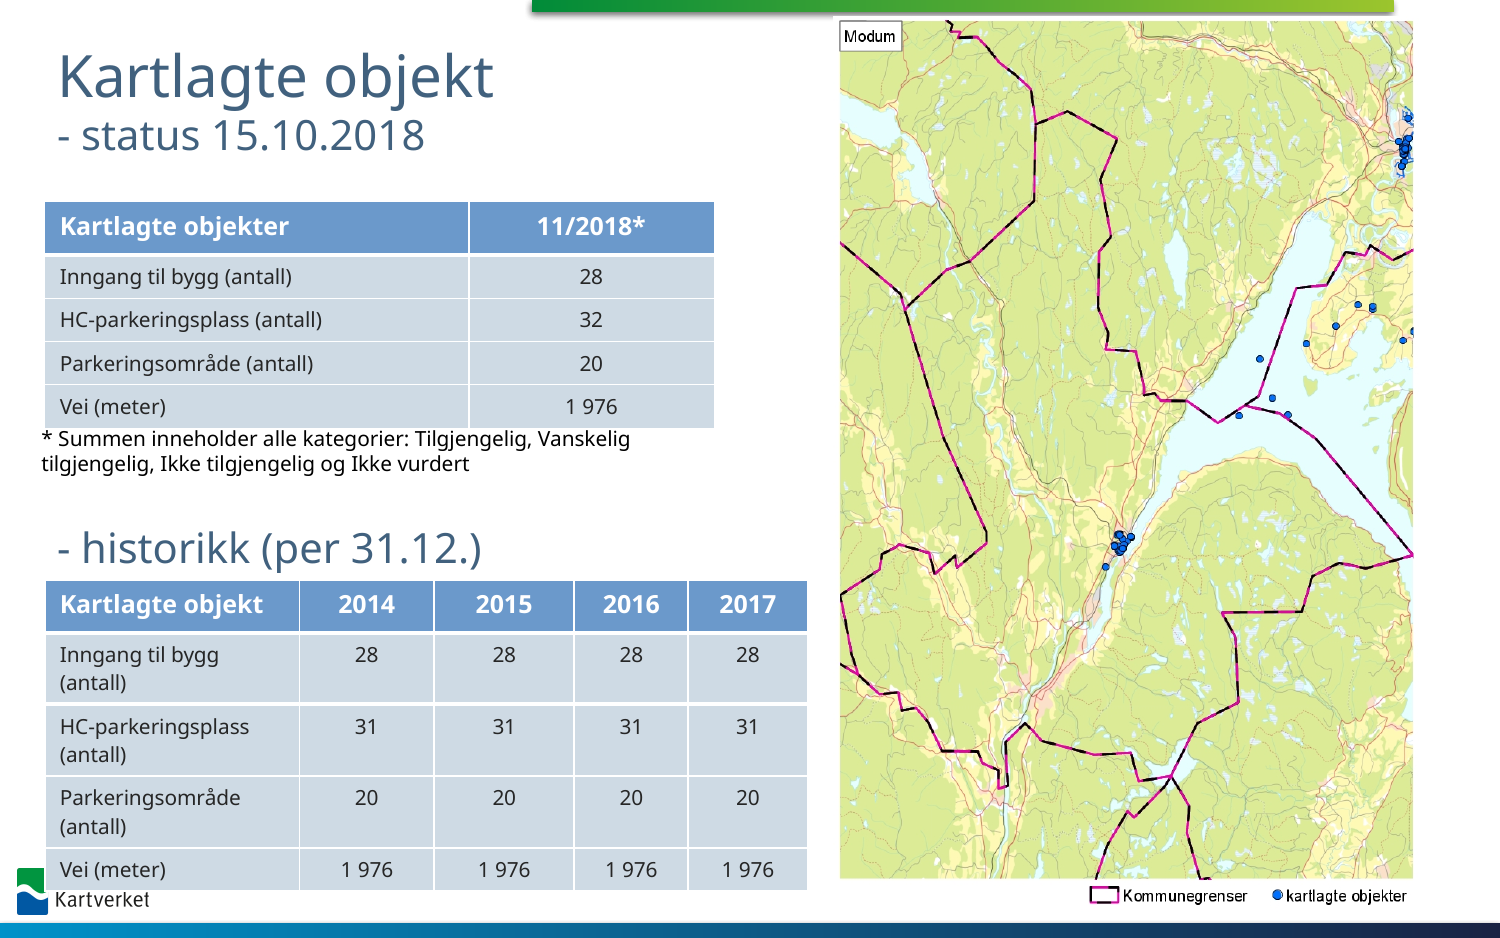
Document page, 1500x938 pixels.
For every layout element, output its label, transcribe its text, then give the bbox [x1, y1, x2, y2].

table_cell 31 [689, 706, 807, 775]
table_cell 31 [435, 706, 573, 775]
table_cell 28 [689, 635, 807, 702]
table_cell Vei (meter) [46, 849, 299, 890]
table_cell 1 976 [470, 385, 714, 428]
picture [833, 16, 1419, 913]
table_cell 20 [575, 777, 687, 847]
table_cell 20 [689, 777, 807, 847]
table_cell Parkeringsområde (antall) [45, 342, 468, 384]
table_cell 20 [470, 342, 714, 384]
table_cell 1 976 [575, 849, 687, 890]
table_cell 31 [300, 706, 433, 775]
table_header 2017 [689, 581, 807, 631]
table_header 11/2018* [470, 202, 714, 253]
table_header 2016 [575, 581, 687, 631]
table_header 2015 [435, 581, 573, 631]
table_cell 28 [470, 257, 714, 298]
table_cell 20 [435, 777, 573, 847]
table_cell Inngang til bygg (antall) [46, 635, 299, 702]
text_box Kartlagte objekt - status 15.10.2018 [42, 24, 828, 167]
table_cell 32 [470, 299, 714, 341]
table_cell Vei (meter) [45, 385, 468, 417]
table_cell 20 [300, 777, 433, 847]
table_header 2014 [300, 581, 433, 631]
text_box - historikk (per 31.12.) [42, 496, 828, 580]
table_header Kartlagte objekt [46, 581, 299, 631]
table_cell 28 [435, 635, 573, 702]
table_cell 28 [575, 635, 687, 702]
table_cell 1 976 [689, 849, 807, 890]
table_cell 28 [300, 635, 433, 702]
table_cell Inngang til bygg (antall) [45, 257, 468, 298]
table_cell 1 976 [300, 849, 433, 890]
table_cell 1 976 [435, 849, 573, 890]
table_header Kartlagte objekter [45, 202, 468, 253]
table_cell Parkeringsområde (antall) [46, 777, 299, 847]
table_cell HC-parkeringsplass (antall) [45, 299, 468, 341]
text_box * Summen inneholder alle kategorier: Tilgjengelig, Vanskelig tilgjengelig, Ikke tilgjengelig og Ikke vurdert [26, 417, 711, 483]
table_cell 31 [575, 706, 687, 775]
table_cell HC-parkeringsplass (antall) [46, 706, 299, 775]
